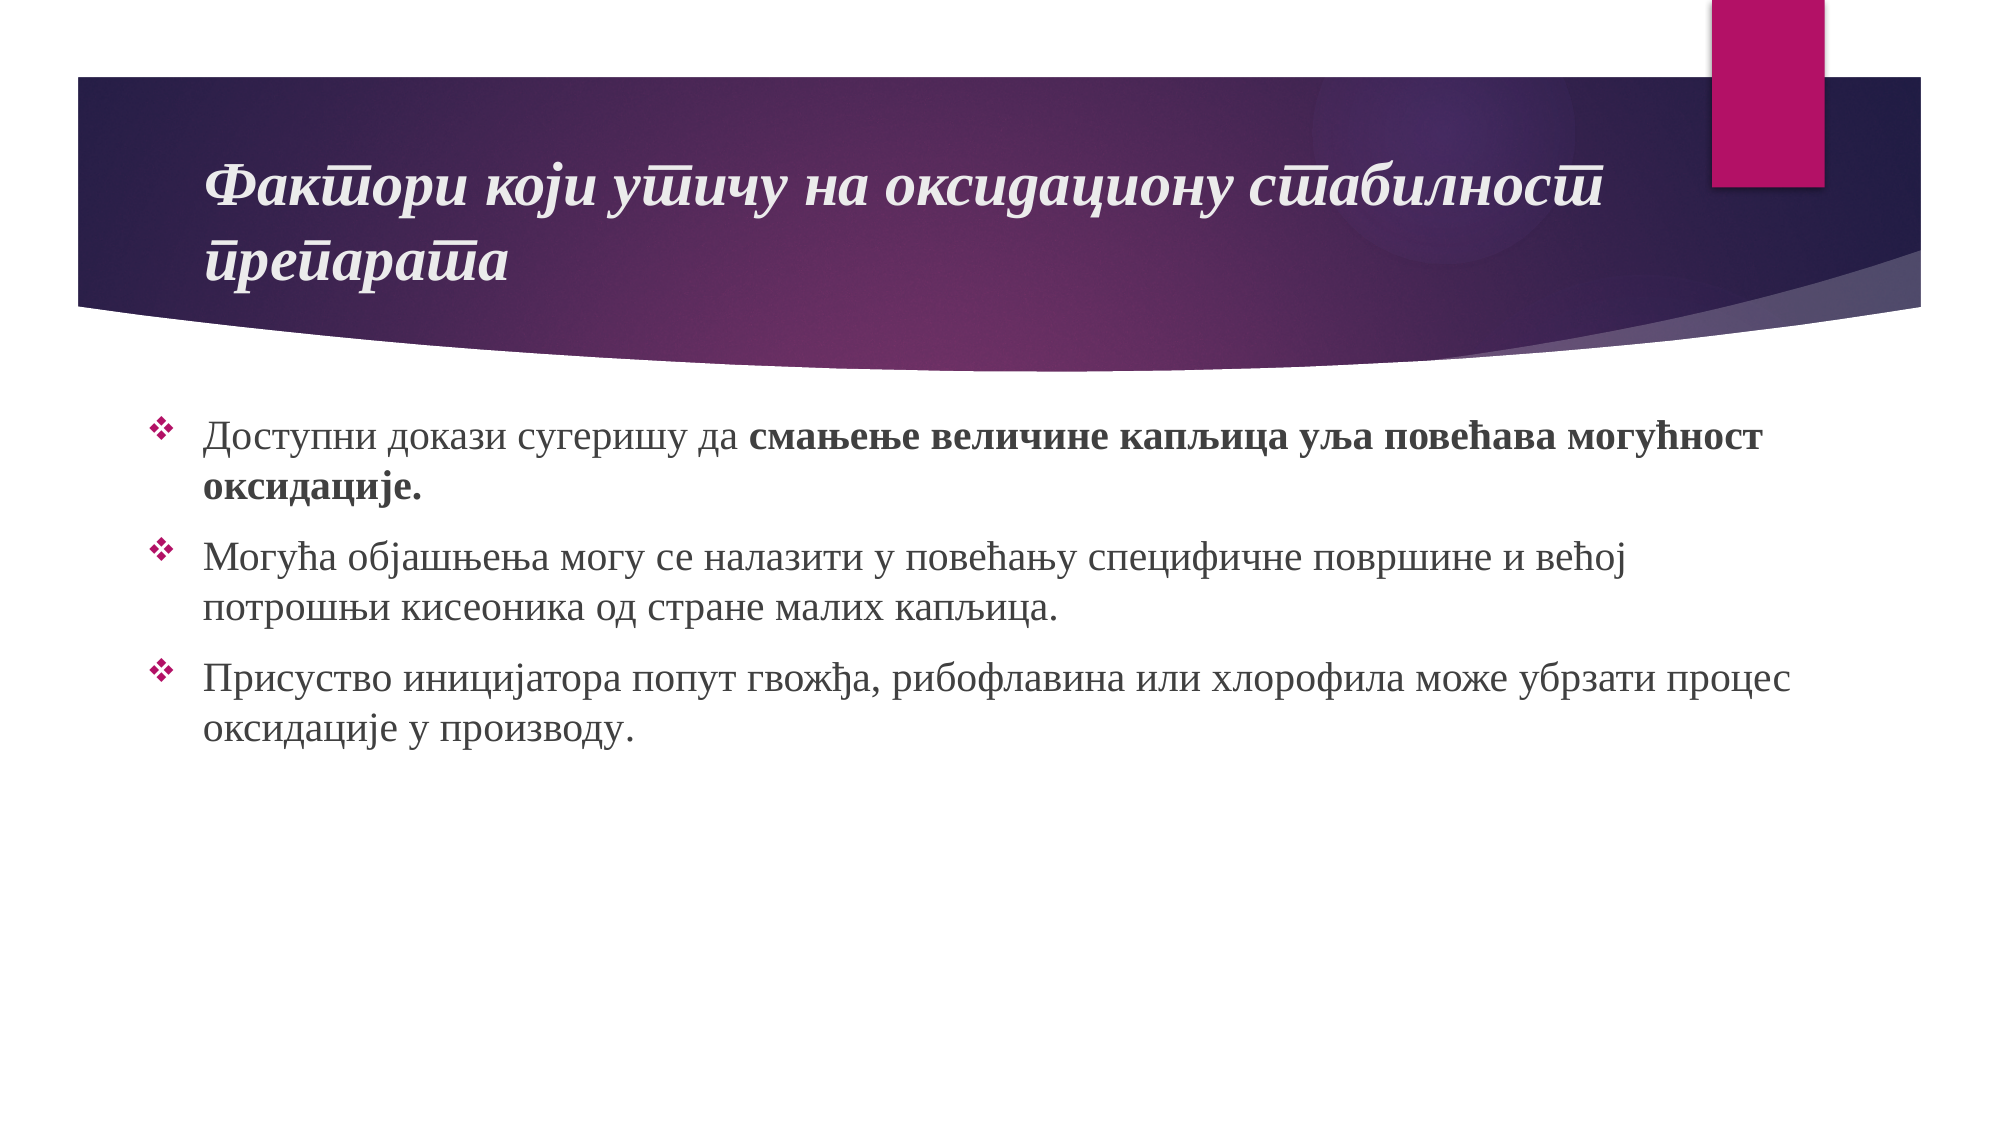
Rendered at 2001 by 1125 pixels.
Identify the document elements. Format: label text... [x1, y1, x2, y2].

list Доступни докази сугеришу да смањење величине капљица уља повећава могућност оксидације. Могућа објашњења могу се налазити у повећању специфичне површине и већој потрошњи кисеоника од стране малих капљица. Присуство иницијатора попут гвожђа, рибофлавина или хлорофила може убрзати процес оксидације у производу. [131, 400, 1832, 1097]
title Фактори који утичу на оксидациону стабилност препарата [189, 159, 1627, 276]
